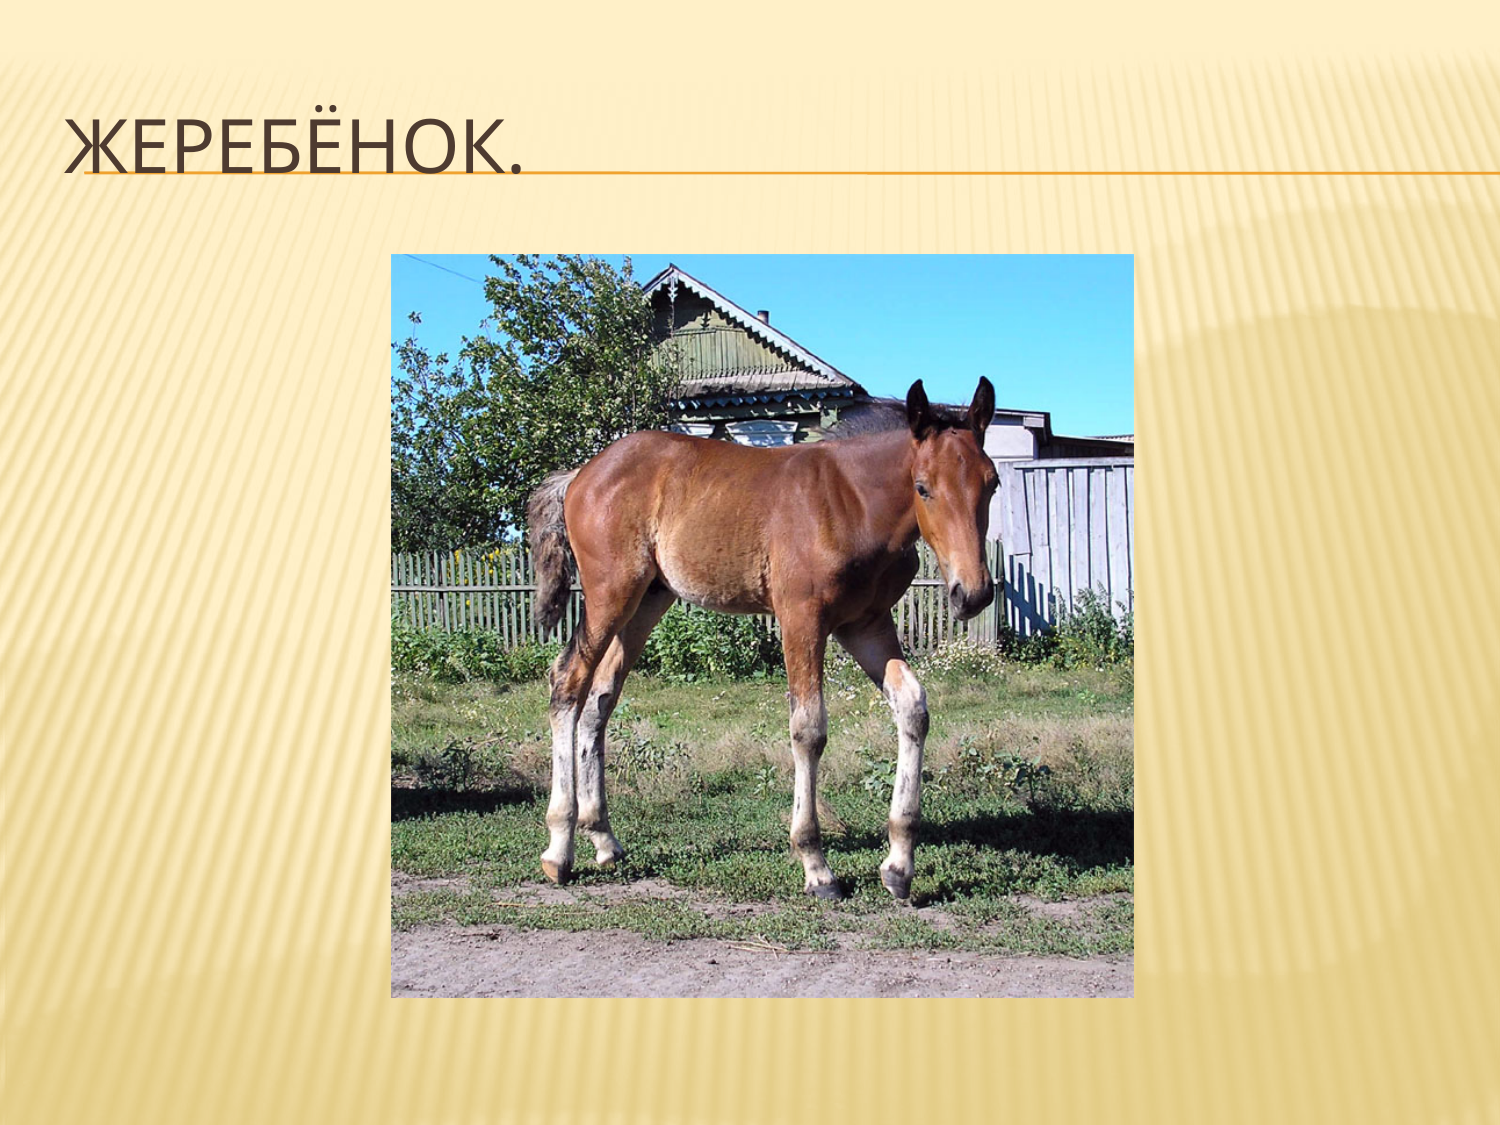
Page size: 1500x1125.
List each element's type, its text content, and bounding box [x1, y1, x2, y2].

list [390, 254, 1134, 998]
title Жеребёнок. [50, 75, 1475, 213]
